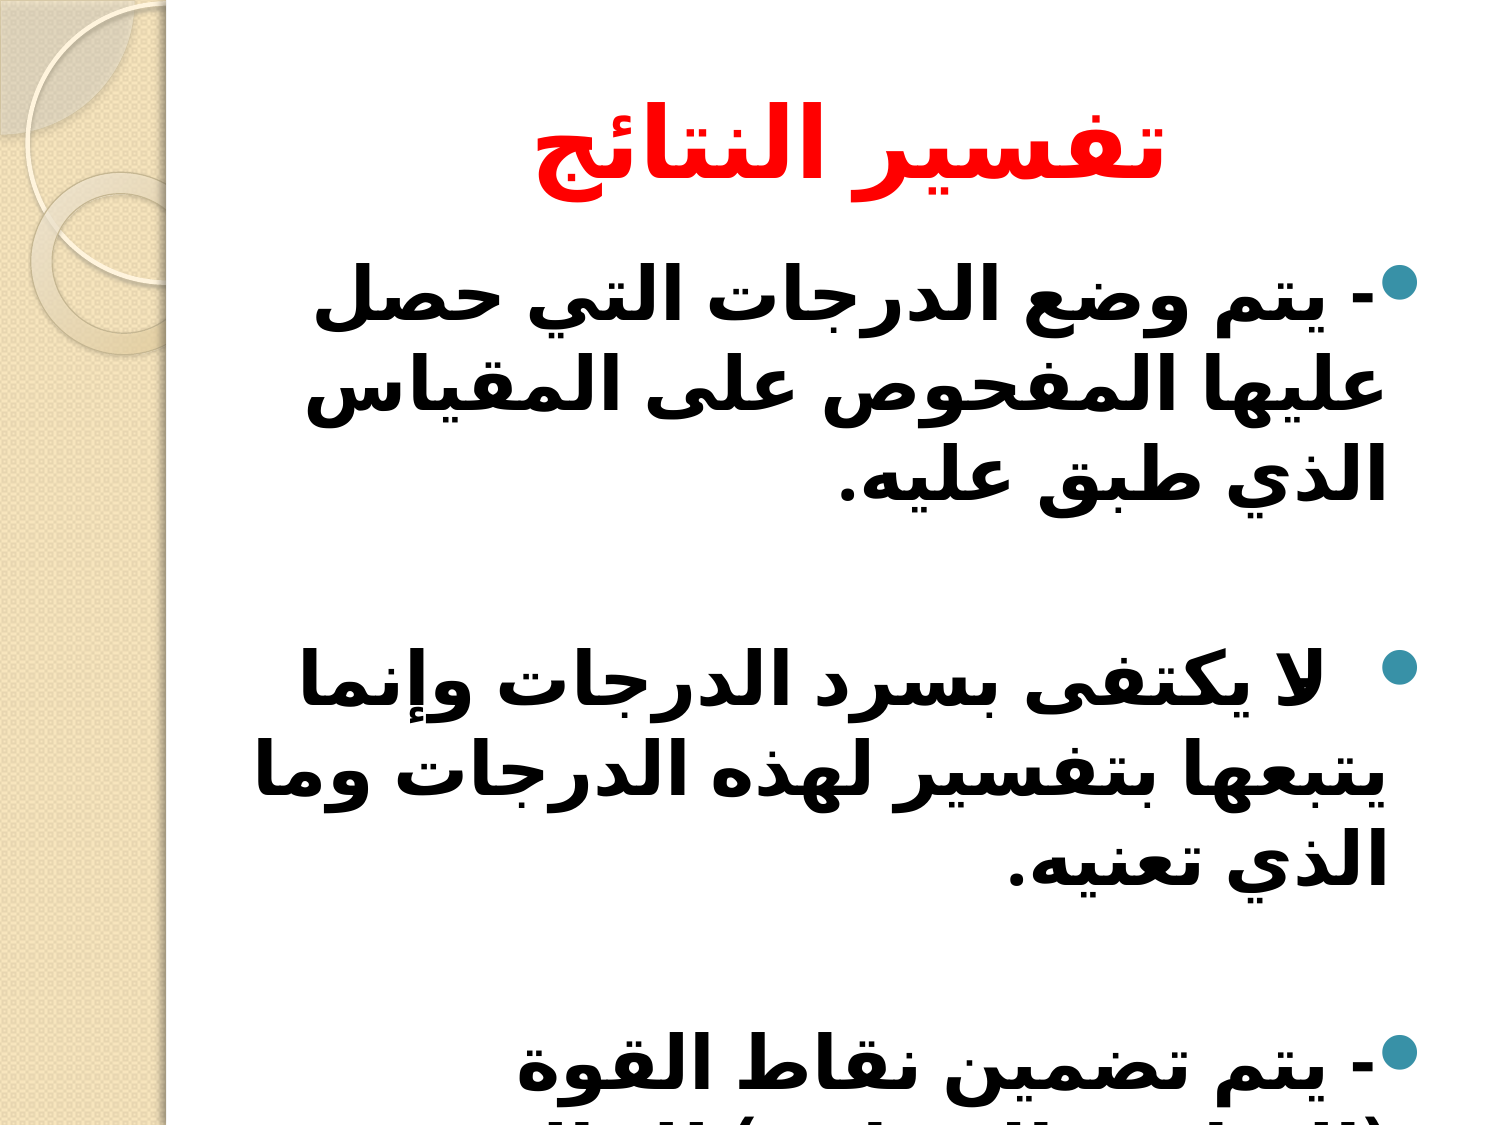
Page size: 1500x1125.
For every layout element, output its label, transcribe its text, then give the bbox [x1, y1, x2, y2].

list - يتم وضع الدرجات التي حصل عليها المفحوص على المقياس الذي طبق عليه. - لا يكتفى بسرد الدرجات وإنما يتبعها بتفسير لهذه الدرجات وما الذي تعنيه. - يتم تضمين نقاط القوة (النواحي الإيجابية) للحالة. [235, 237, 1466, 1025]
title تفسير النتائج [235, 45, 1466, 233]
